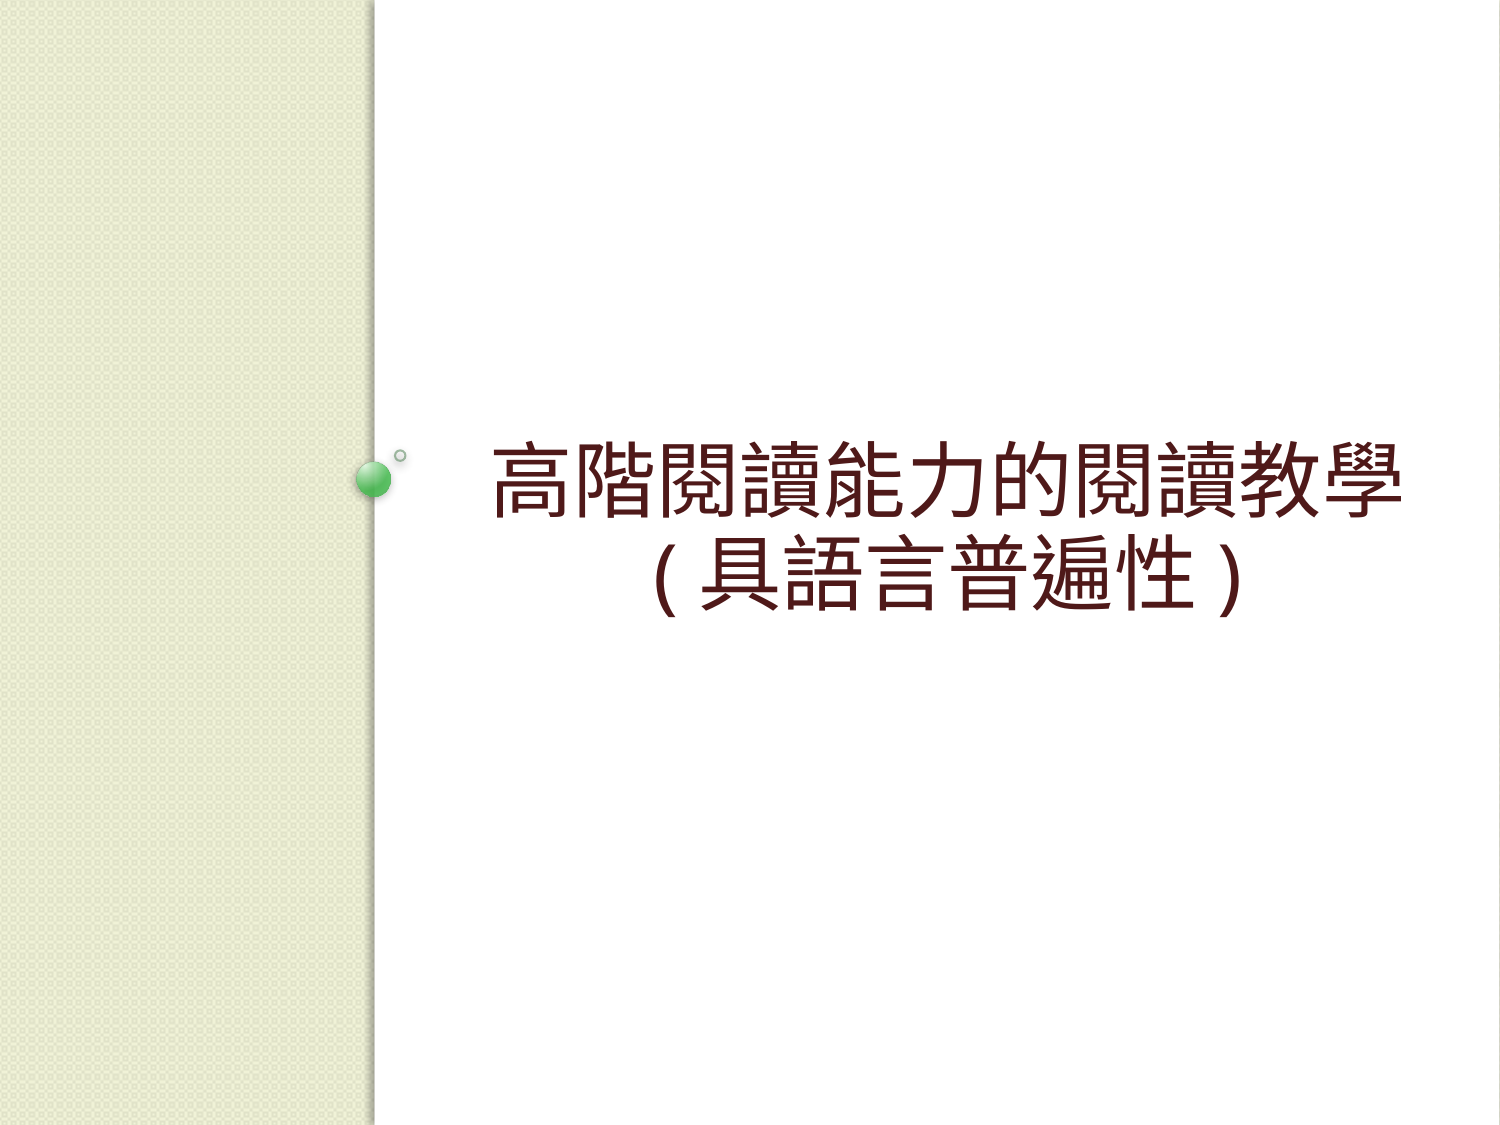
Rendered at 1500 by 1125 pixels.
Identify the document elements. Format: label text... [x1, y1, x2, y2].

title 高階閱讀能力的閱讀教學 (具語言普遍性) [422, 426, 1473, 802]
